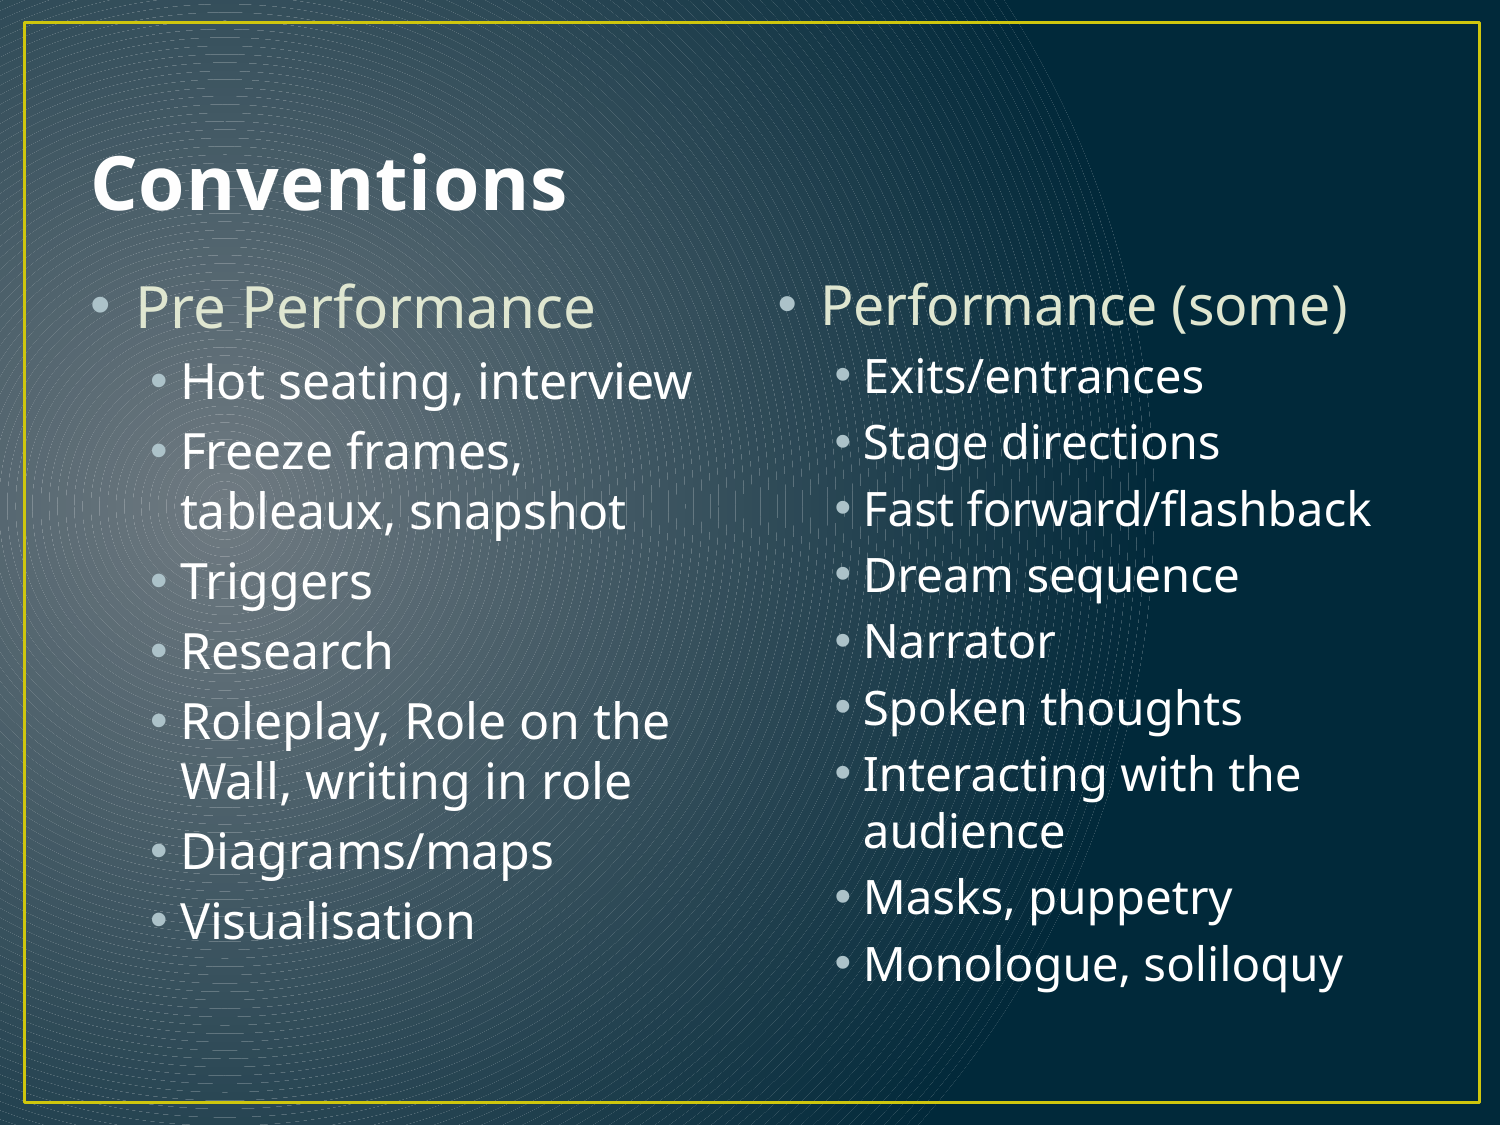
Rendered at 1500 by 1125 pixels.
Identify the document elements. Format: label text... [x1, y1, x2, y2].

list Pre Performance Hot seating, interview Freeze frames, tableaux, snapshot Triggers Research Roleplay, Role on the Wall, writing in role Diagrams/maps Visualisation [75, 262, 738, 1005]
title Conventions [75, 45, 1425, 233]
list Performance (some) Exits/entrances Stage directions Fast forward/flashback Dream sequence Narrator Spoken thoughts Interacting with the audience Masks, puppetry Monologue, soliloquy [762, 262, 1425, 1005]
